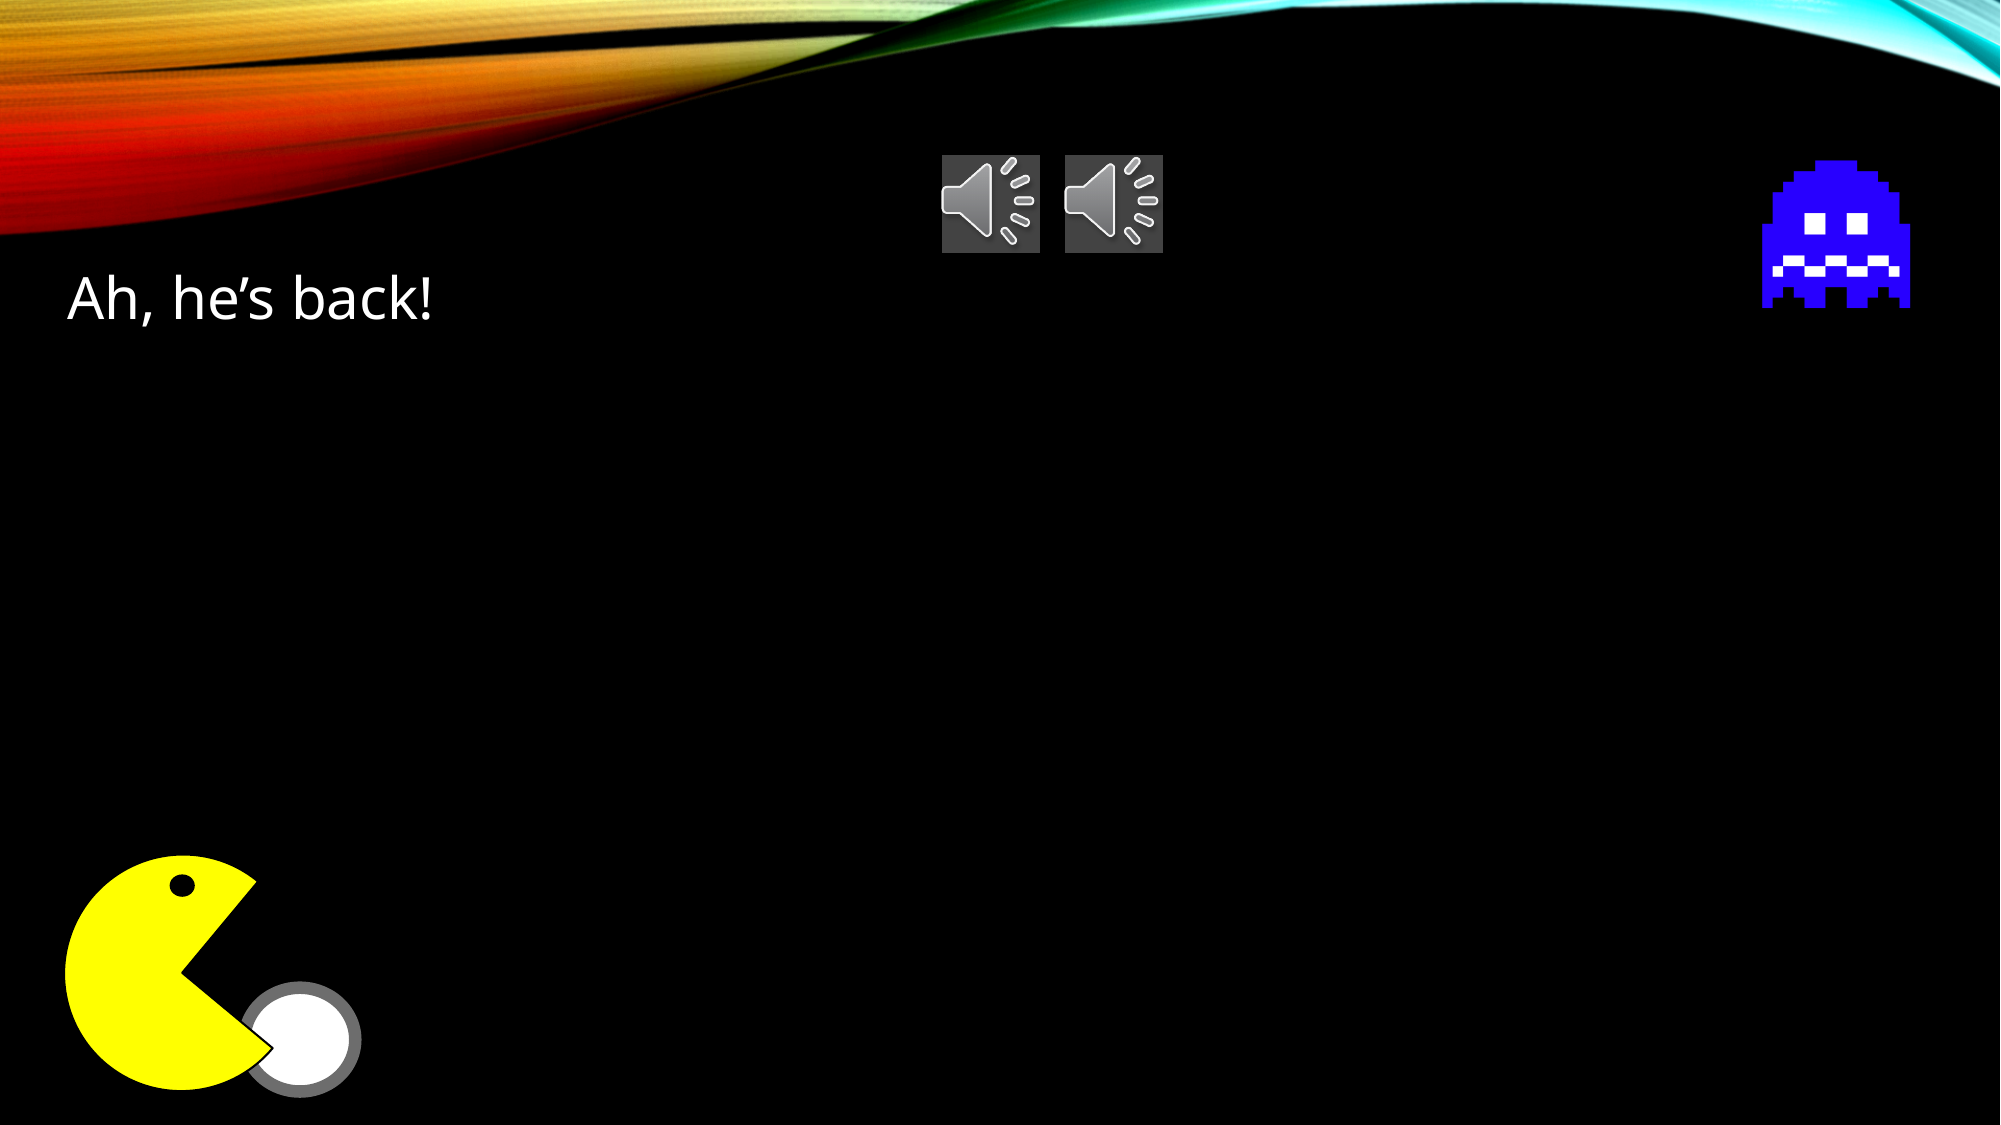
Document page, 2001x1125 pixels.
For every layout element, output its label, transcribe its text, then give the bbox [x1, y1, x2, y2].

text_box Ah, he’s back! [52, 253, 450, 339]
picture [0, 0, 2000, 404]
text_box [291, 986, 357, 1093]
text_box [64, 853, 301, 1092]
